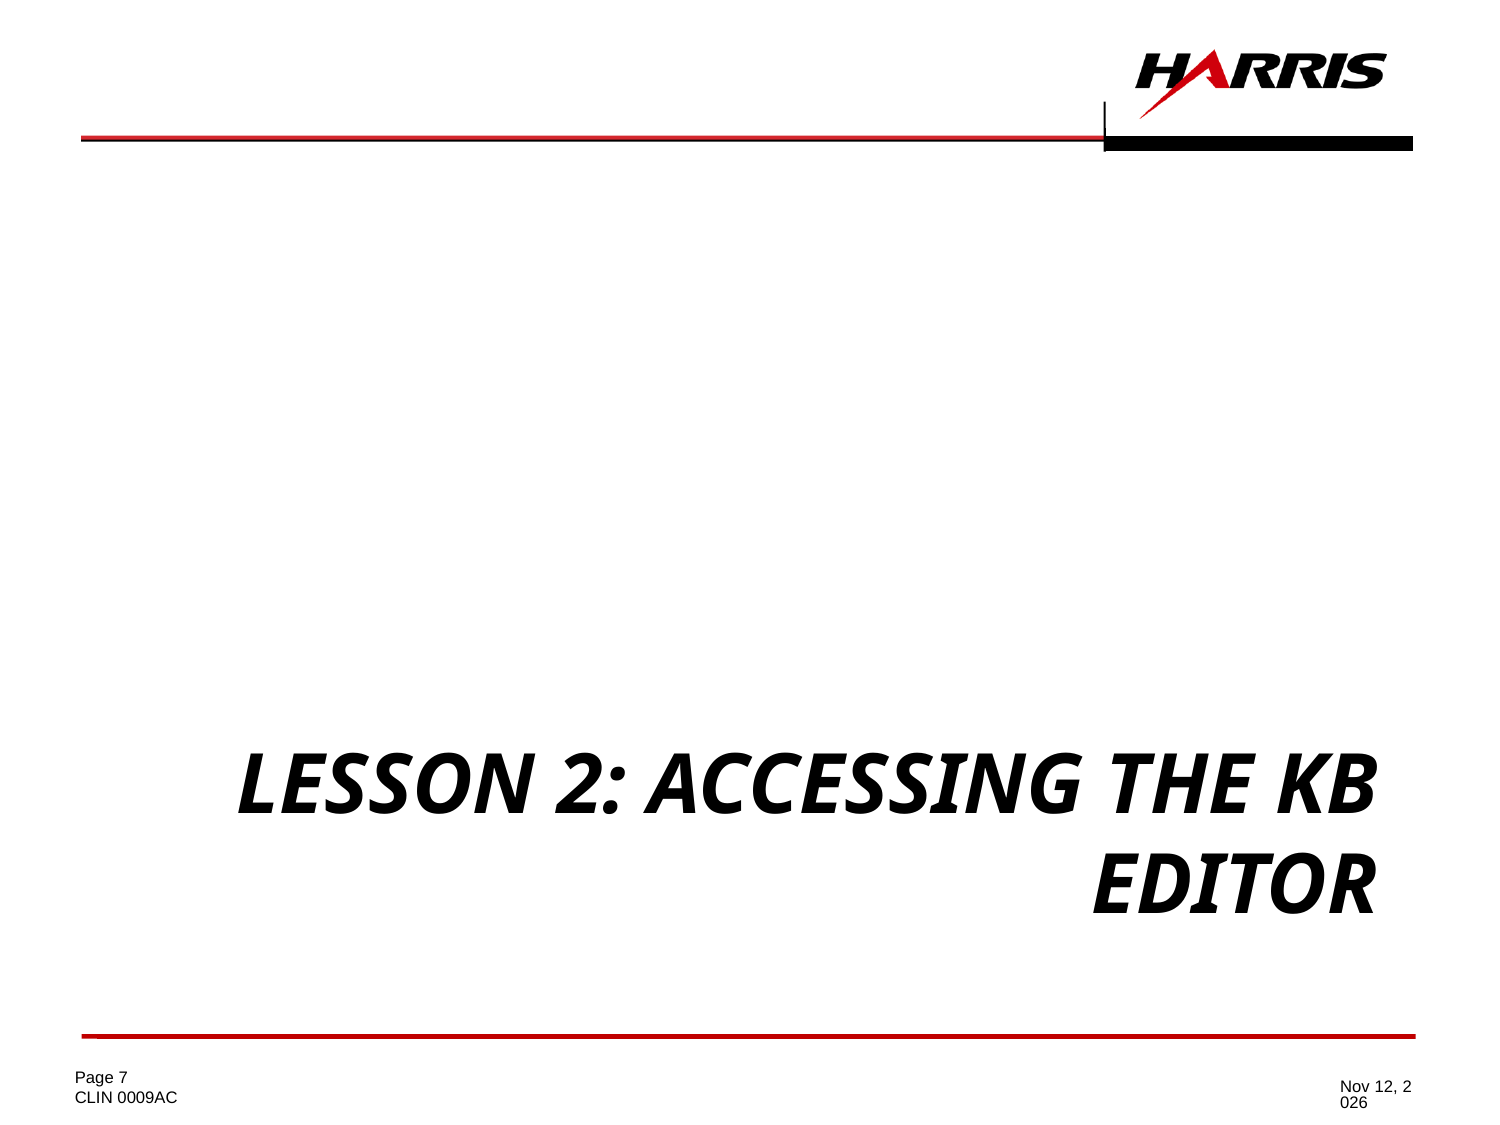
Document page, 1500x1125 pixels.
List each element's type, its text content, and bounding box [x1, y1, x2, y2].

picture [1135, 49, 1387, 119]
slide_number 6-Oct-14 [1324, 1063, 1435, 1108]
title Lesson 2: Accessing the KB Editor [118, 722, 1394, 947]
